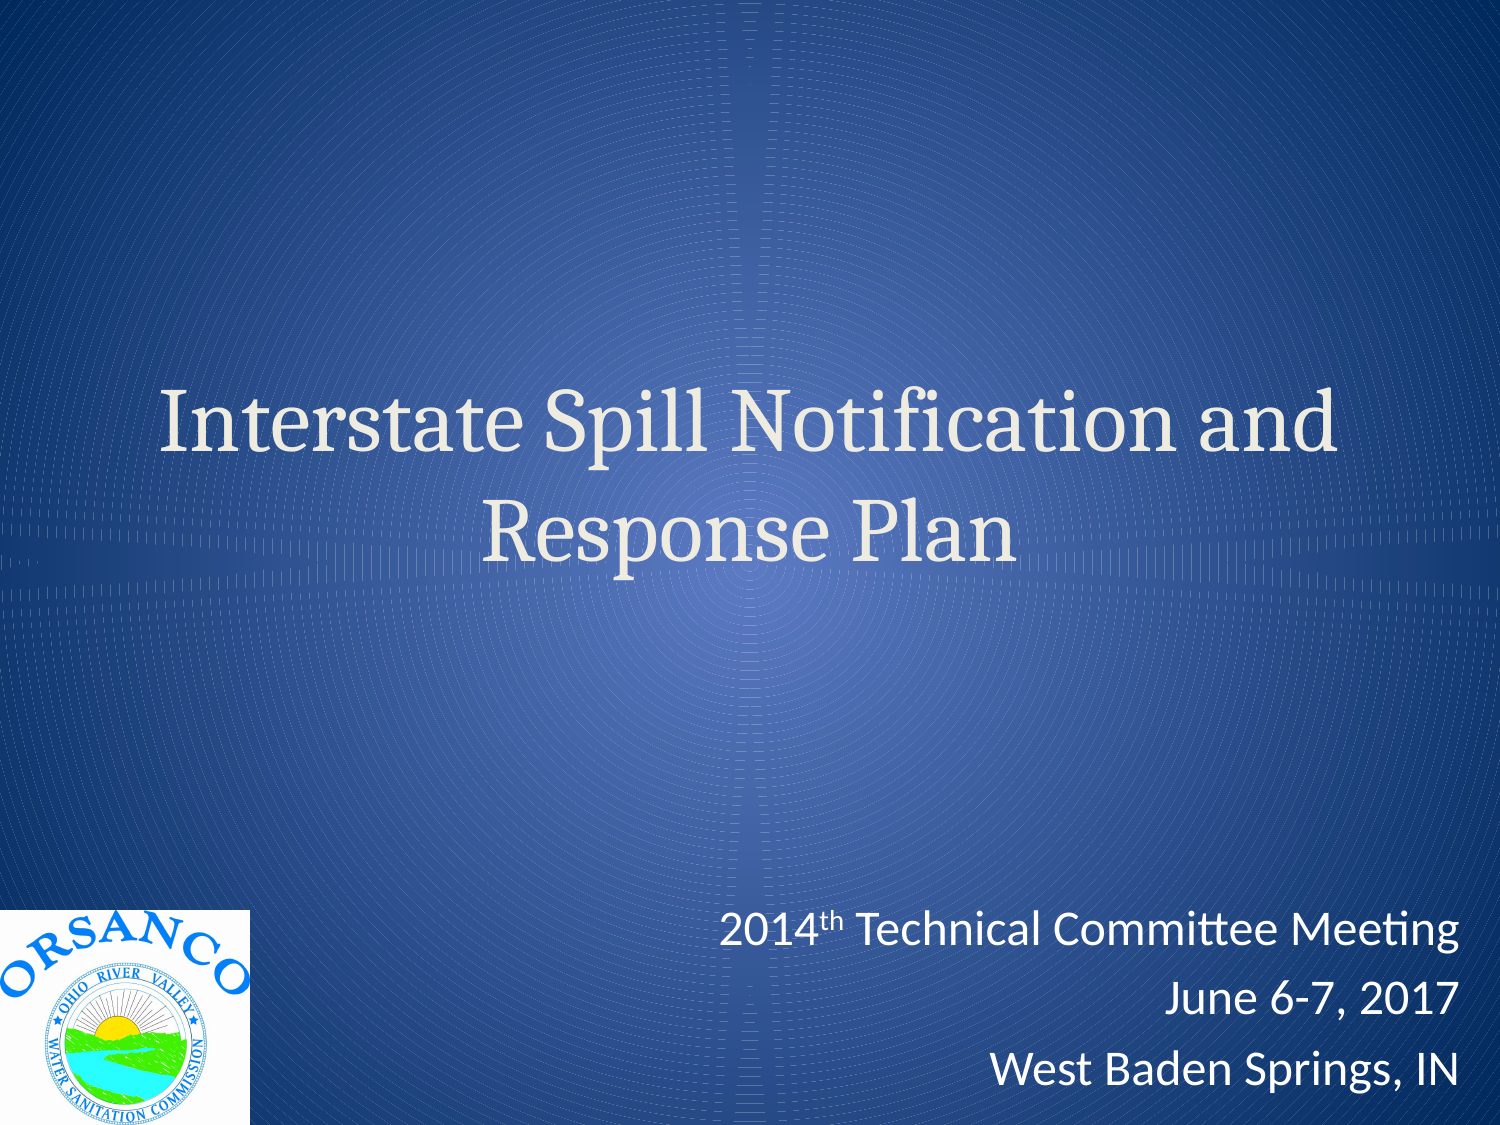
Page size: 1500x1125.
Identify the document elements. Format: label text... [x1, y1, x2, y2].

title Interstate Spill Notification and Response Plan [112, 349, 1388, 591]
picture [0, 910, 251, 1125]
subtitle 2014th Technical Committee Meeting June 6-7, 2017 West Baden Springs, IN [425, 887, 1475, 1113]
